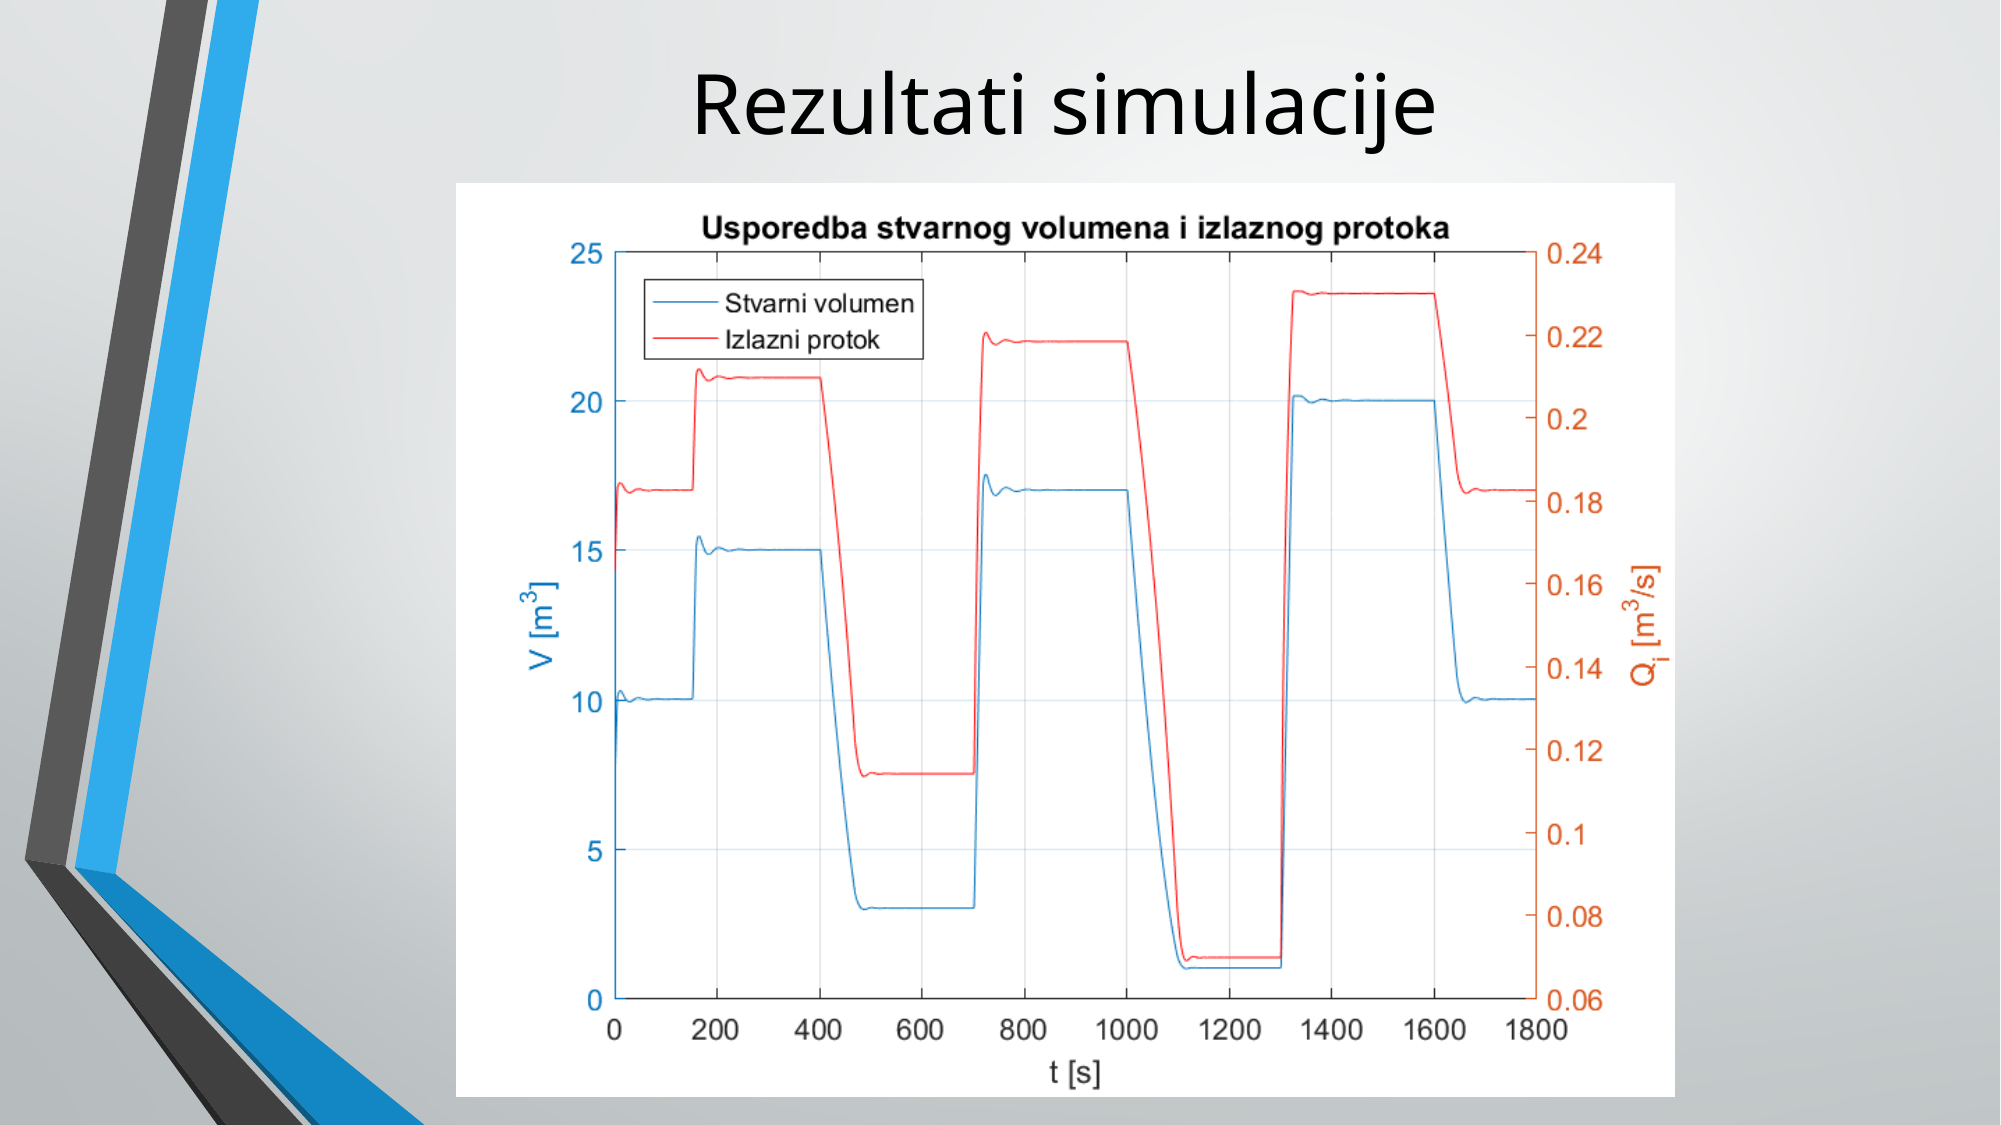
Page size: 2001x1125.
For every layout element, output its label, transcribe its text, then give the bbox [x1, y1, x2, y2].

picture [455, 182, 1675, 1097]
title Rezultati simulacije [243, 18, 1887, 184]
